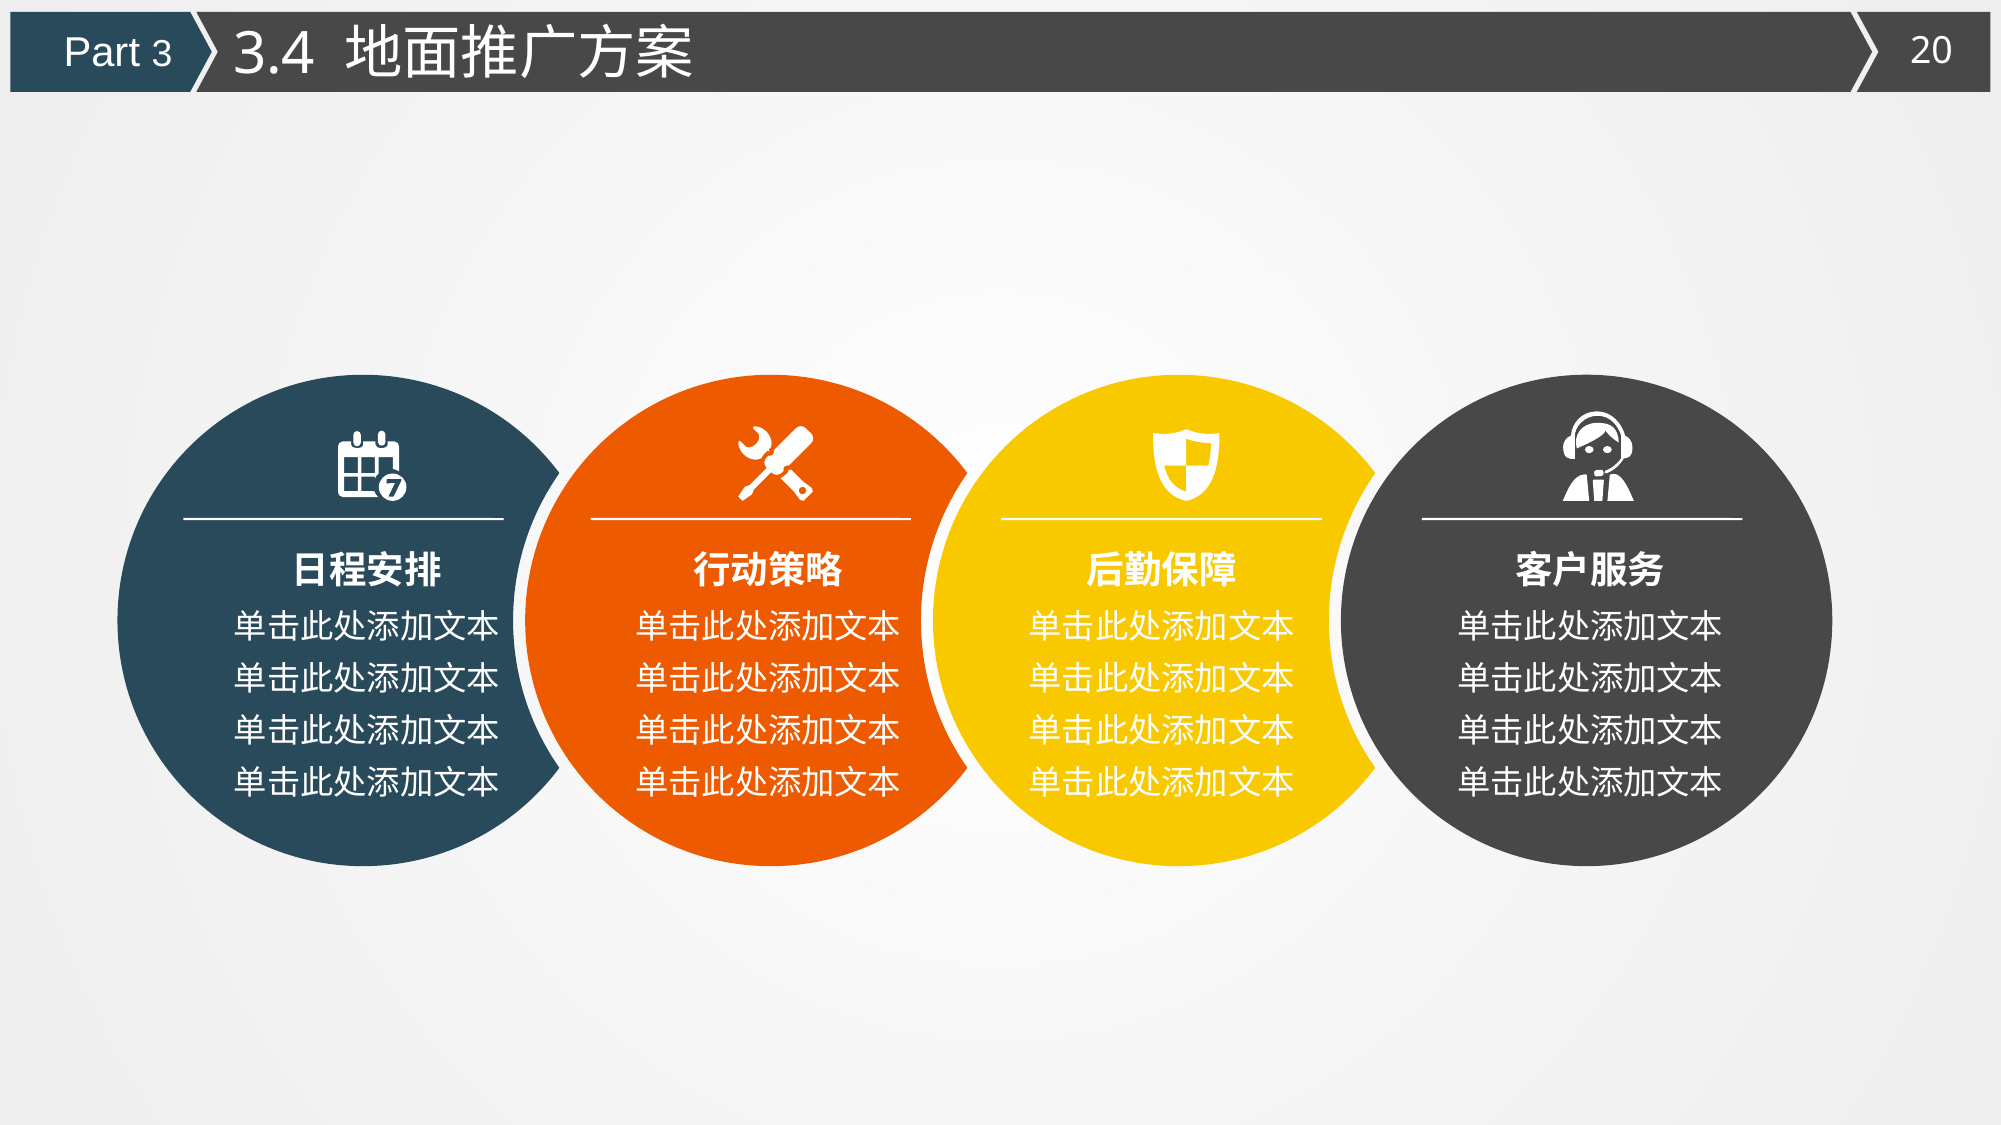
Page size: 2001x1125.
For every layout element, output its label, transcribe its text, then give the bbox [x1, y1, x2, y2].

text_box [531, 374, 968, 802]
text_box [208, 538, 525, 807]
text_box [1153, 429, 1220, 501]
text_box [932, 695, 968, 806]
text_box [622, 816, 920, 867]
text_box [214, 816, 512, 867]
text_box [1562, 474, 1590, 501]
text_box [933, 374, 1376, 867]
text_box [1437, 816, 1736, 867]
text_box [338, 431, 400, 498]
text_box [1607, 473, 1634, 501]
text_box [378, 473, 407, 501]
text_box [1432, 538, 1749, 807]
text_box [1563, 411, 1633, 477]
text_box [1003, 538, 1320, 807]
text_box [610, 538, 927, 807]
text_box [738, 426, 814, 501]
text_box [377, 430, 386, 446]
text_box [1340, 374, 1833, 808]
text_box [117, 374, 560, 807]
picture [0, 0, 2001, 1125]
text_box [1592, 479, 1604, 501]
text_box 3.4 地面推广方案 [218, 7, 1046, 93]
text_box Part 3 [22, 17, 198, 83]
